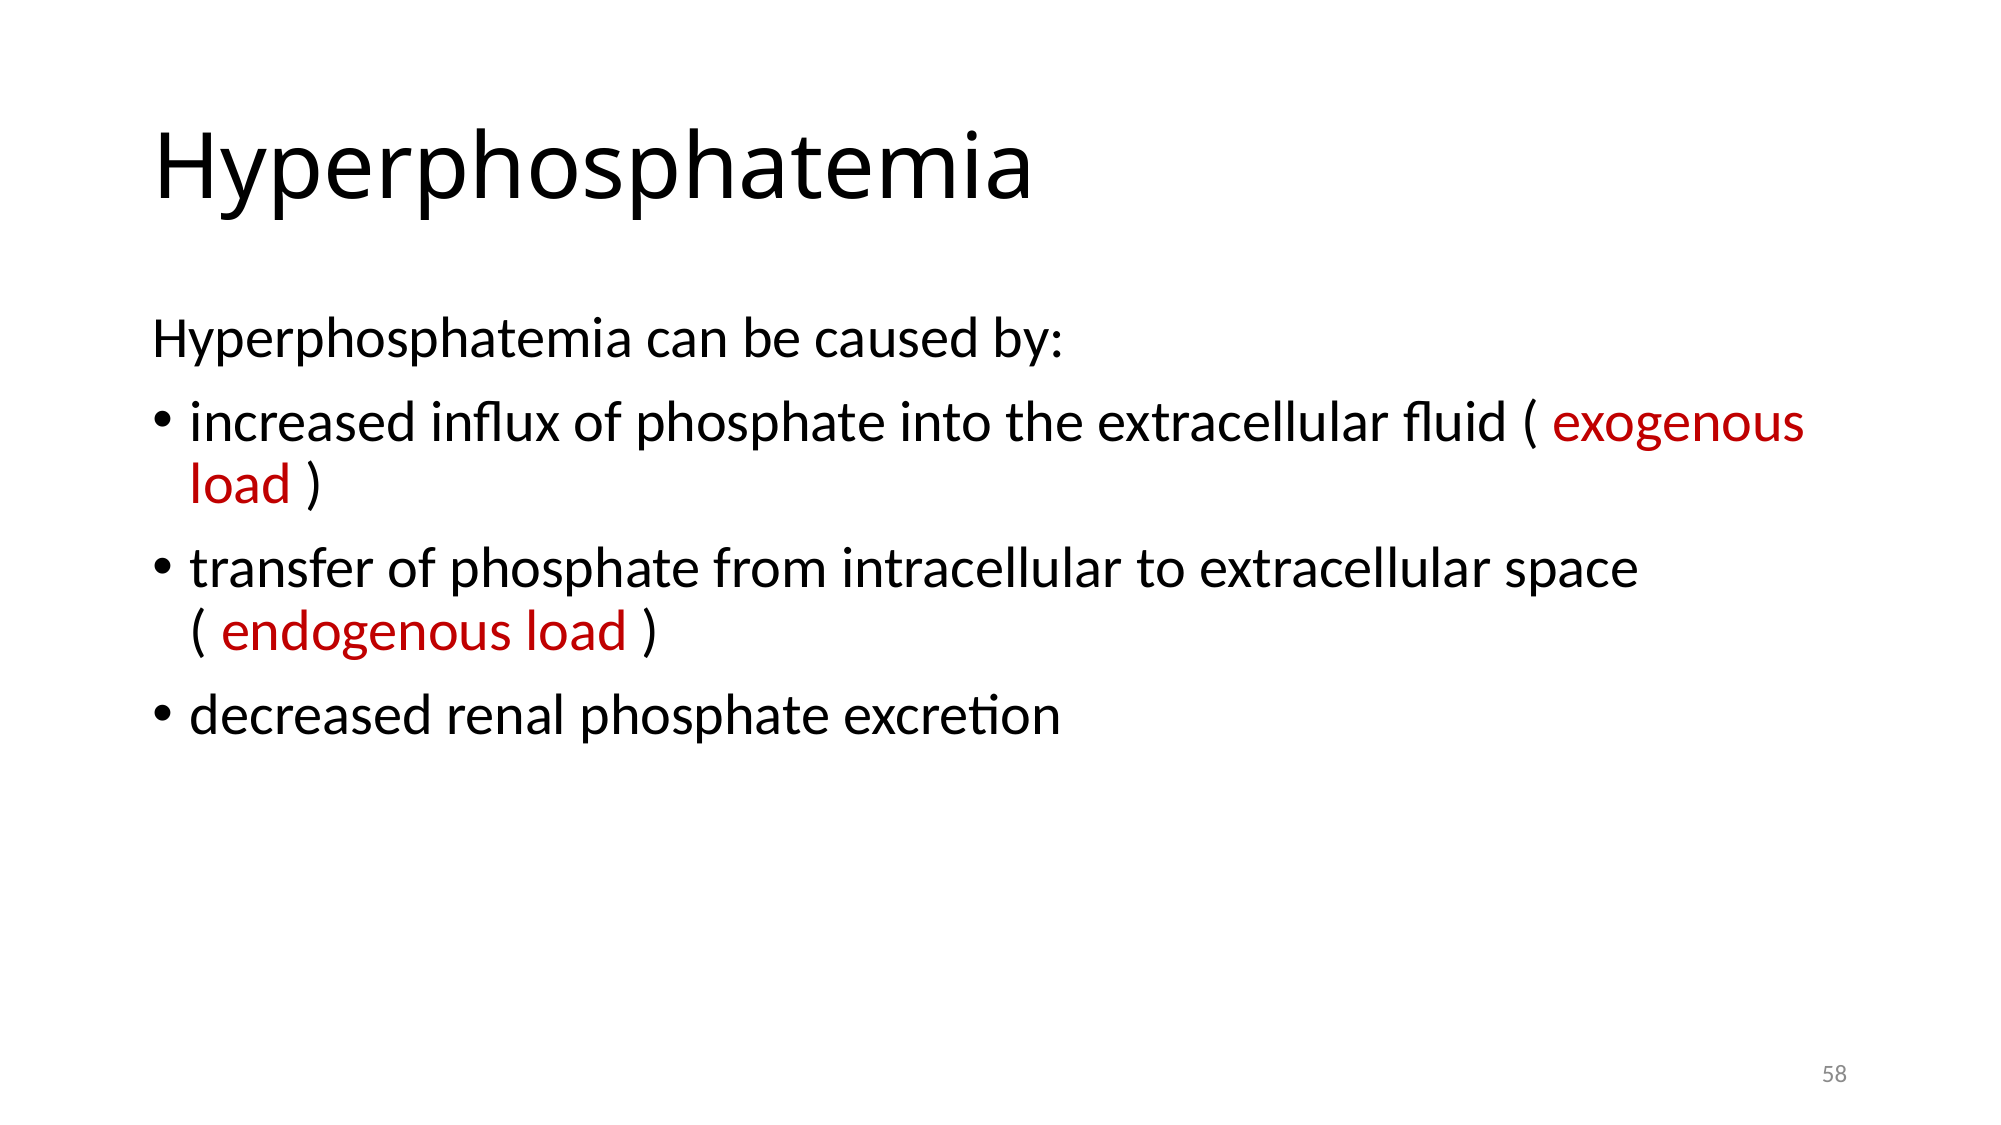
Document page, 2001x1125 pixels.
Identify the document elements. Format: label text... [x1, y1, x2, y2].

list Hyperphosphatemia can be caused by: increased influx of phosphate into the extracellular fluid ( exogenous load ) transfer of phosphate from intracellular to extracellular space ( endogenous load ) decreased renal phosphate excretion [137, 299, 1863, 1014]
title Hyperphosphatemia [137, 59, 1863, 278]
slide_number 58 [1412, 1042, 1863, 1103]
